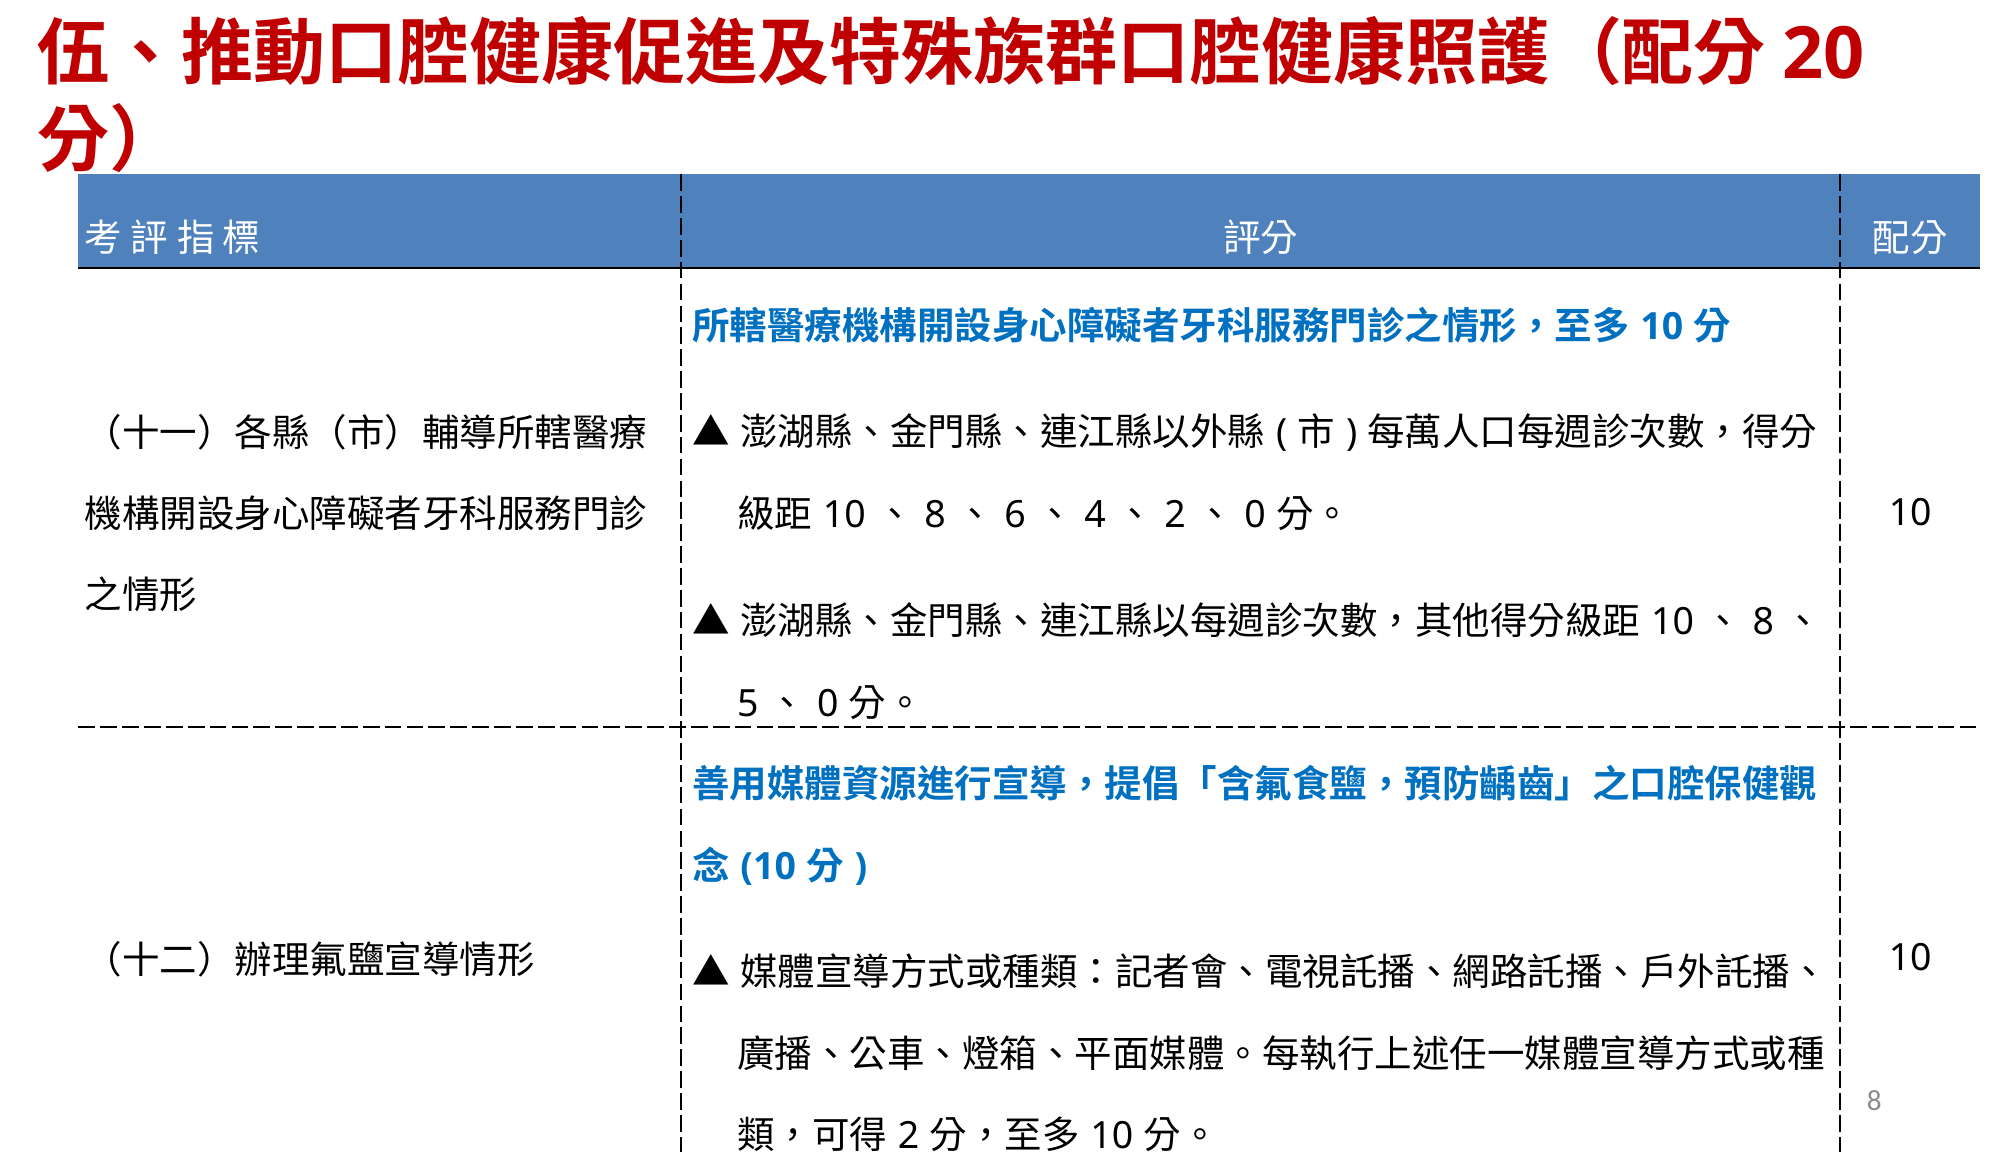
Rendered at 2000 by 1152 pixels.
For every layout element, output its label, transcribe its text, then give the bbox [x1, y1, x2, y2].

table_cell 善用媒體資源進行宣導，提倡「含氟食鹽，預防齲齒」之口腔保健觀念(10分) ▲媒體宣導方式或種類：記者會、電視託播、網路託播、戶外託播、廣播、公車、燈箱、平面媒體。每執行上述任一媒體宣導方式或種類，可得2分，至多10分。 [681, 727, 1840, 1152]
table_header 評分 [681, 174, 1840, 267]
table_cell 10 [1840, 269, 1980, 727]
table_header 配分 [1840, 174, 1980, 267]
table_cell （十一）各縣（市）輔導所轄醫療機構開設身心障礙者牙科服務門診之情形 [78, 269, 681, 727]
table_cell 所轄醫療機構開設身心障礙者牙科服務門診之情形，至多10分 ▲澎湖縣、金門縣、連江縣以外縣(市)每萬人口每週診次數，得分級距10、8、6、4、2、0分。 ▲澎湖縣、金門縣、連江縣以每週診次數，其他得分級距10、8、5、0分。 [681, 269, 1840, 727]
table_cell （十二）辦理氟鹽宣導情形 [78, 727, 681, 1152]
title 伍、推動口腔健康促進及特殊族群口腔健康照護（配分20分） [19, 0, 2000, 190]
table_header 考 評 指 標 [78, 174, 681, 267]
table_cell 10 [1840, 727, 1980, 1152]
